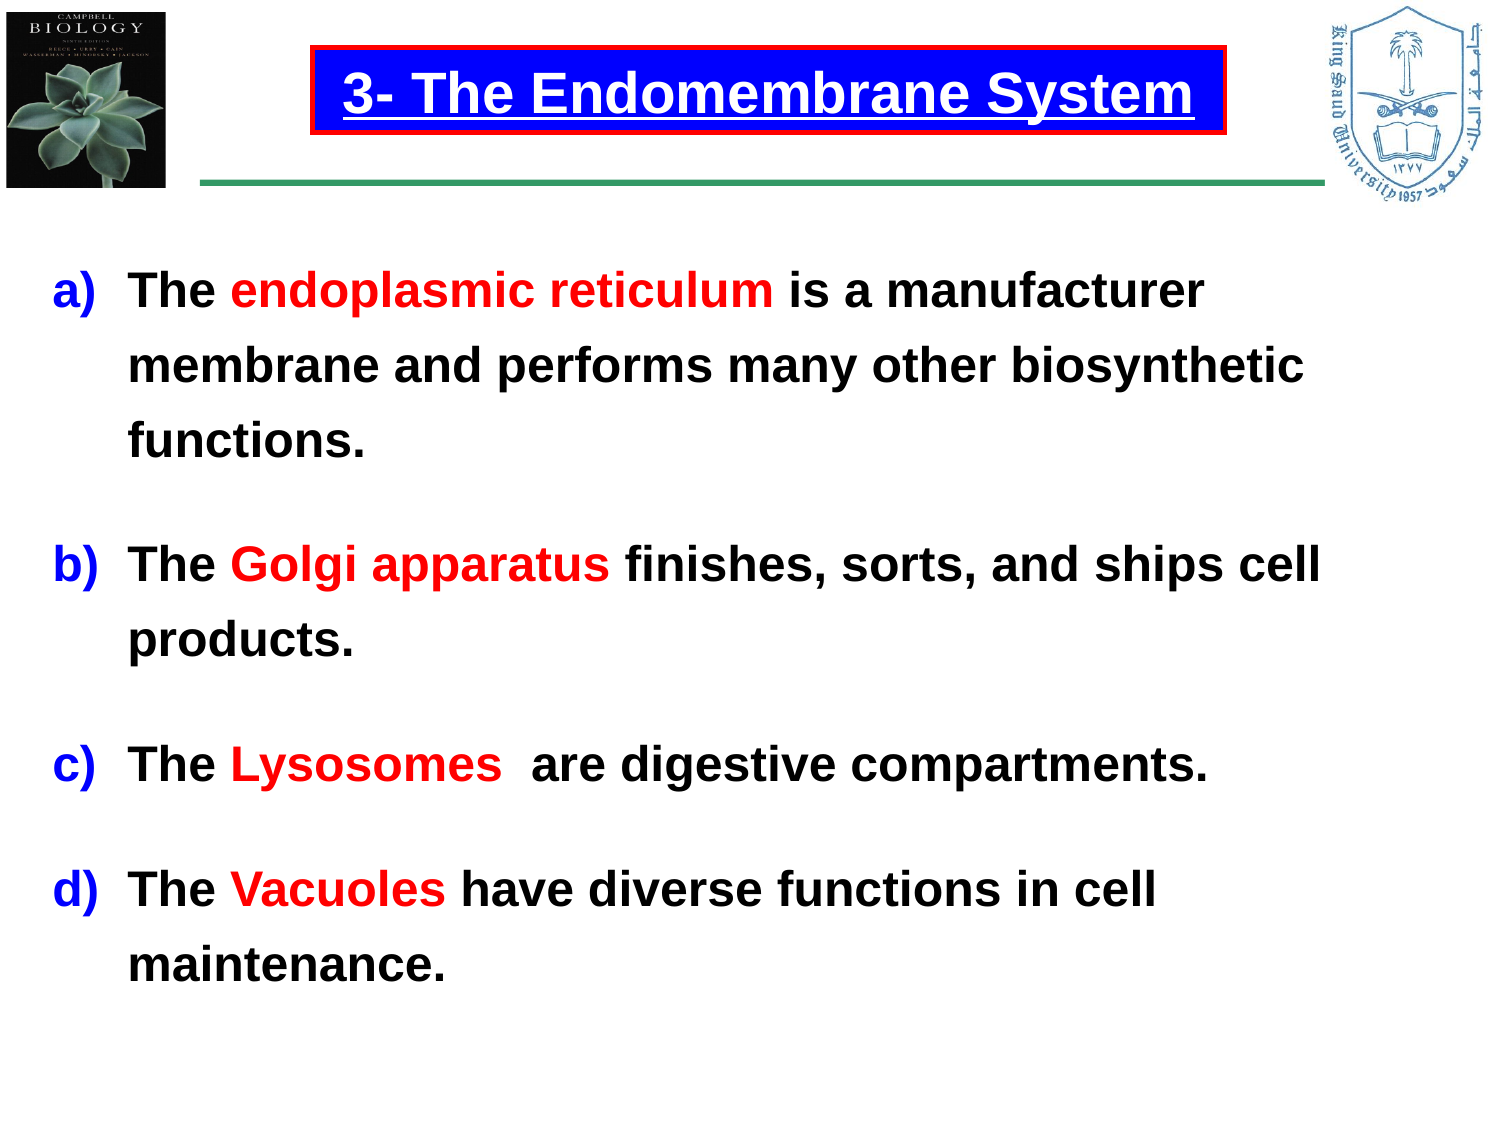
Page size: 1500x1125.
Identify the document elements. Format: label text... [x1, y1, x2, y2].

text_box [5, 0, 1488, 209]
text_box The endoplasmic reticulum is a manufacturer membrane and performs many other biosynthetic functions. The Golgi apparatus finishes, sorts, and ships cell products. The Lysosomes are digestive compartments. The Vacuoles have diverse functions in cell maintenance. [37, 234, 1475, 1000]
